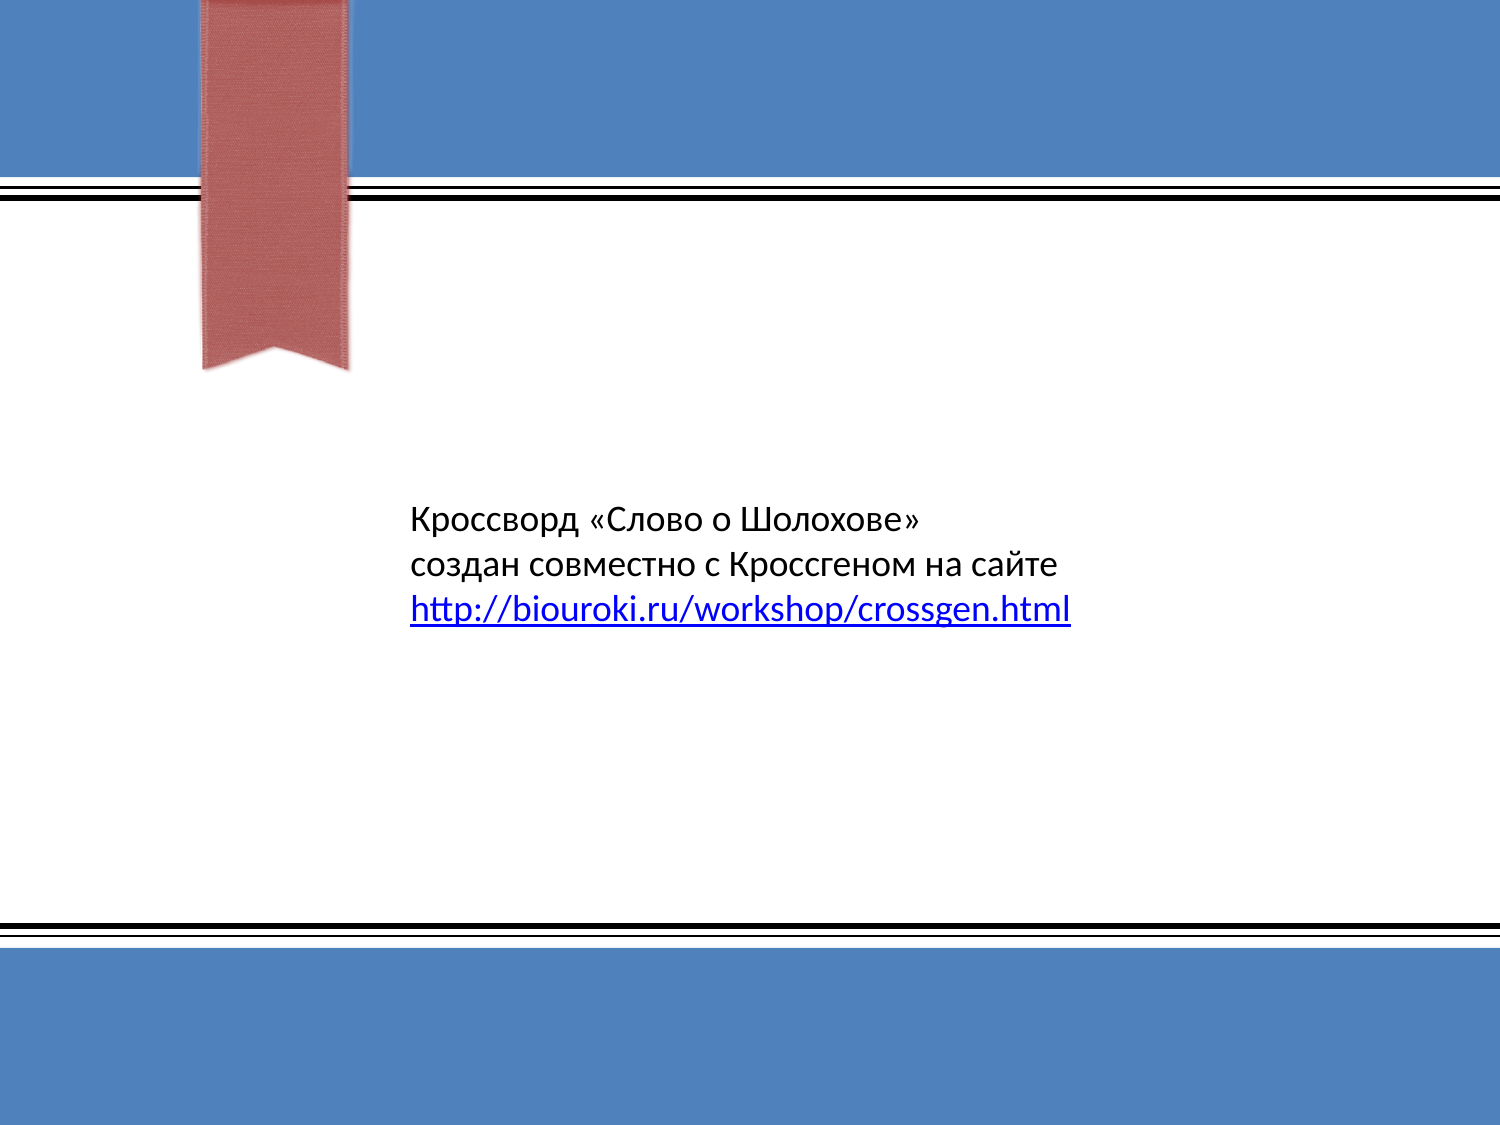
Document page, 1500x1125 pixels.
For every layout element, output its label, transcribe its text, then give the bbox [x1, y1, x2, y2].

text_box Кроссворд «Слово о Шолохове» создан cовместно с Кроссгеном на сайте http://biouroki.ru/workshop/crossgen.html [395, 486, 1294, 637]
